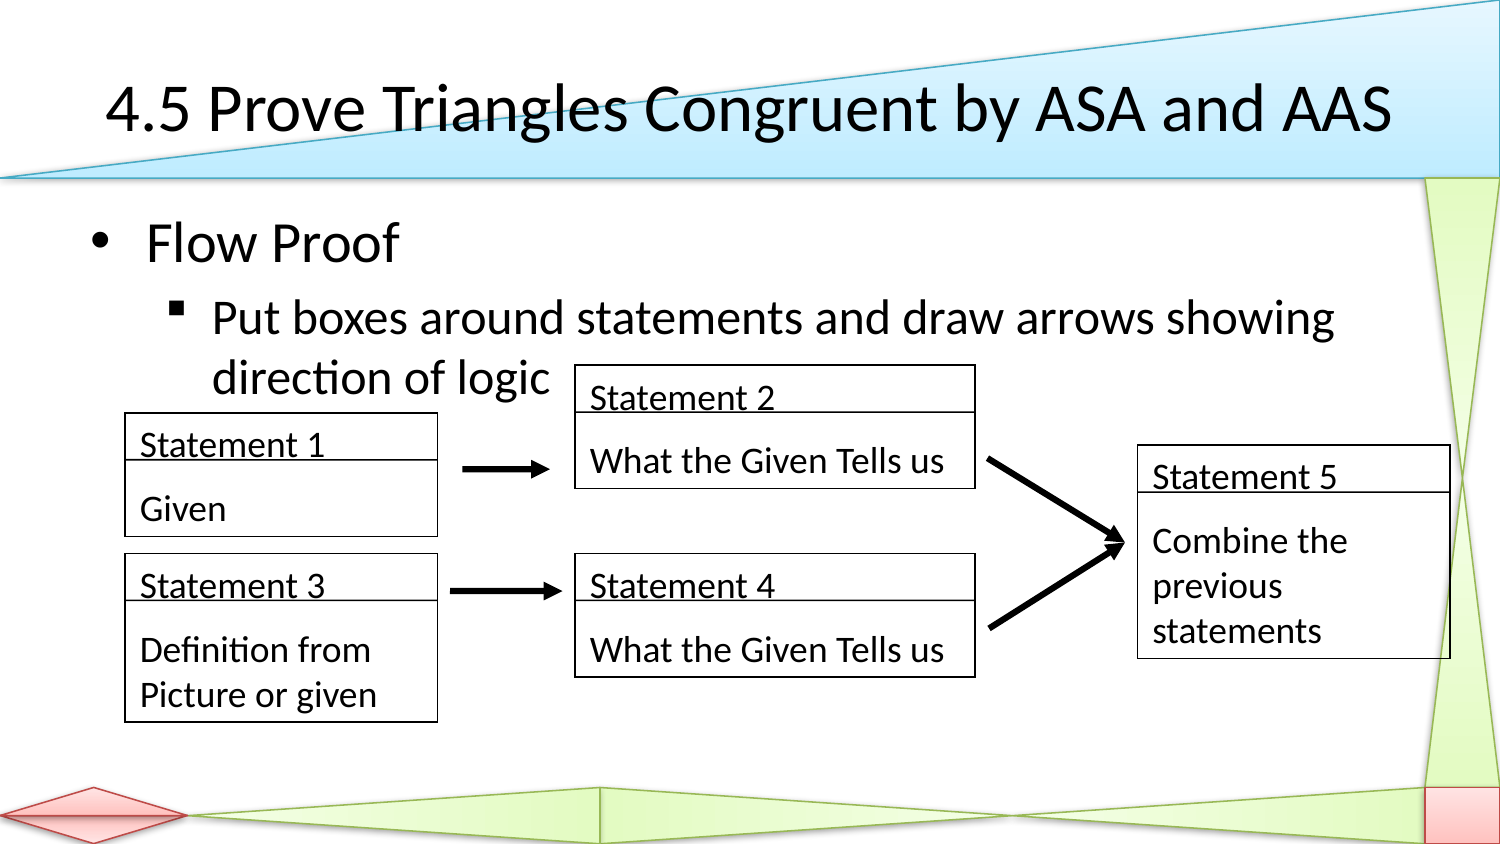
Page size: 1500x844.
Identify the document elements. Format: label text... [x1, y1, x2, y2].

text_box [124, 553, 438, 728]
text_box [462, 462, 550, 476]
text_box [987, 458, 1126, 543]
text_box [449, 584, 563, 598]
text_box [988, 542, 1125, 629]
list Flow Proof Put boxes around statements and draw arrows showing direction of logic [75, 196, 1425, 754]
title 4.5 Prove Triangles Congruent by ASA and AAS [75, 33, 1425, 175]
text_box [1137, 444, 1451, 665]
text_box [124, 412, 438, 542]
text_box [574, 553, 976, 728]
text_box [574, 364, 976, 540]
